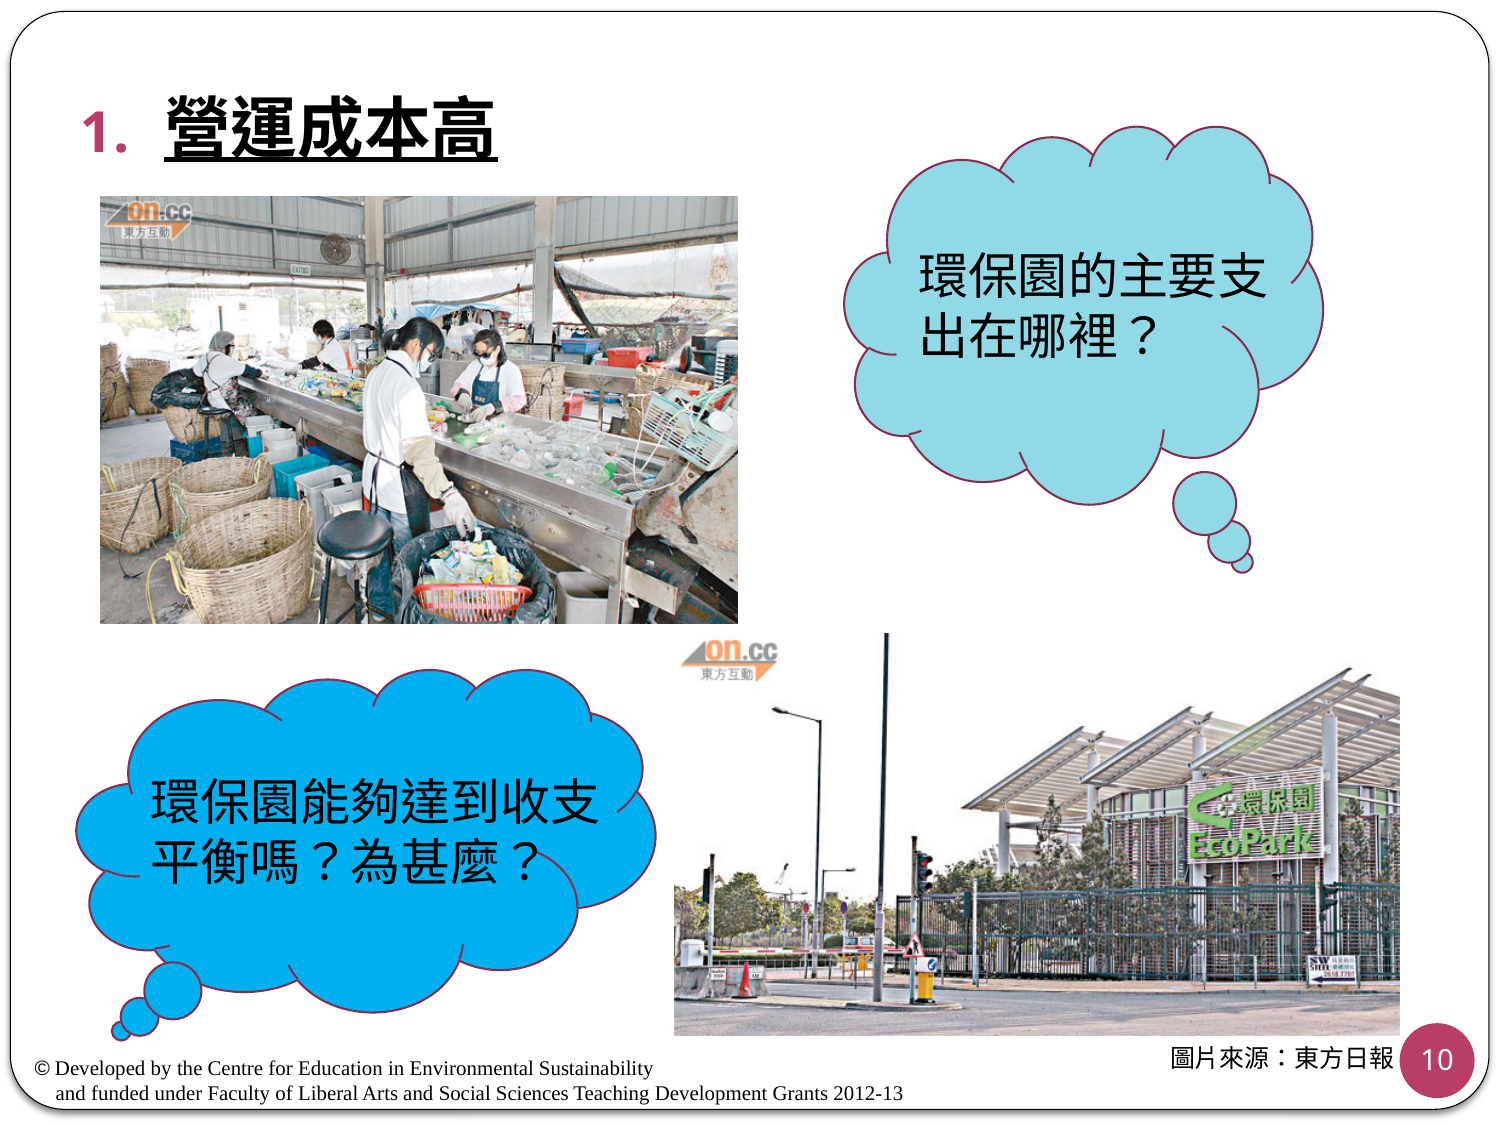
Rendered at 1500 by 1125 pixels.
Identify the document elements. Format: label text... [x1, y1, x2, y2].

text_box 環保園能夠達到收支平衡嗎？為甚麼？ [135, 763, 644, 898]
text_box [644, 798, 657, 874]
list 營運成本高 [64, 77, 1426, 988]
picture [100, 196, 739, 624]
picture [674, 633, 1400, 1036]
slide_number 10 [1399, 1023, 1475, 1099]
text_box © Developed by the Centre for Education in Environmental Sustainability and funded under Faculty of Liberal Arts and Social Sciences Teaching Development Grants 2012-13 [19, 1047, 924, 1112]
text_box 圖片來源：東方日報 [1155, 1035, 1408, 1080]
text_box [1317, 275, 1325, 345]
text_box [843, 125, 1314, 506]
text_box [1172, 470, 1254, 574]
text_box [75, 668, 644, 1042]
text_box 環保園的主要支出在哪裡？ [903, 237, 1317, 372]
